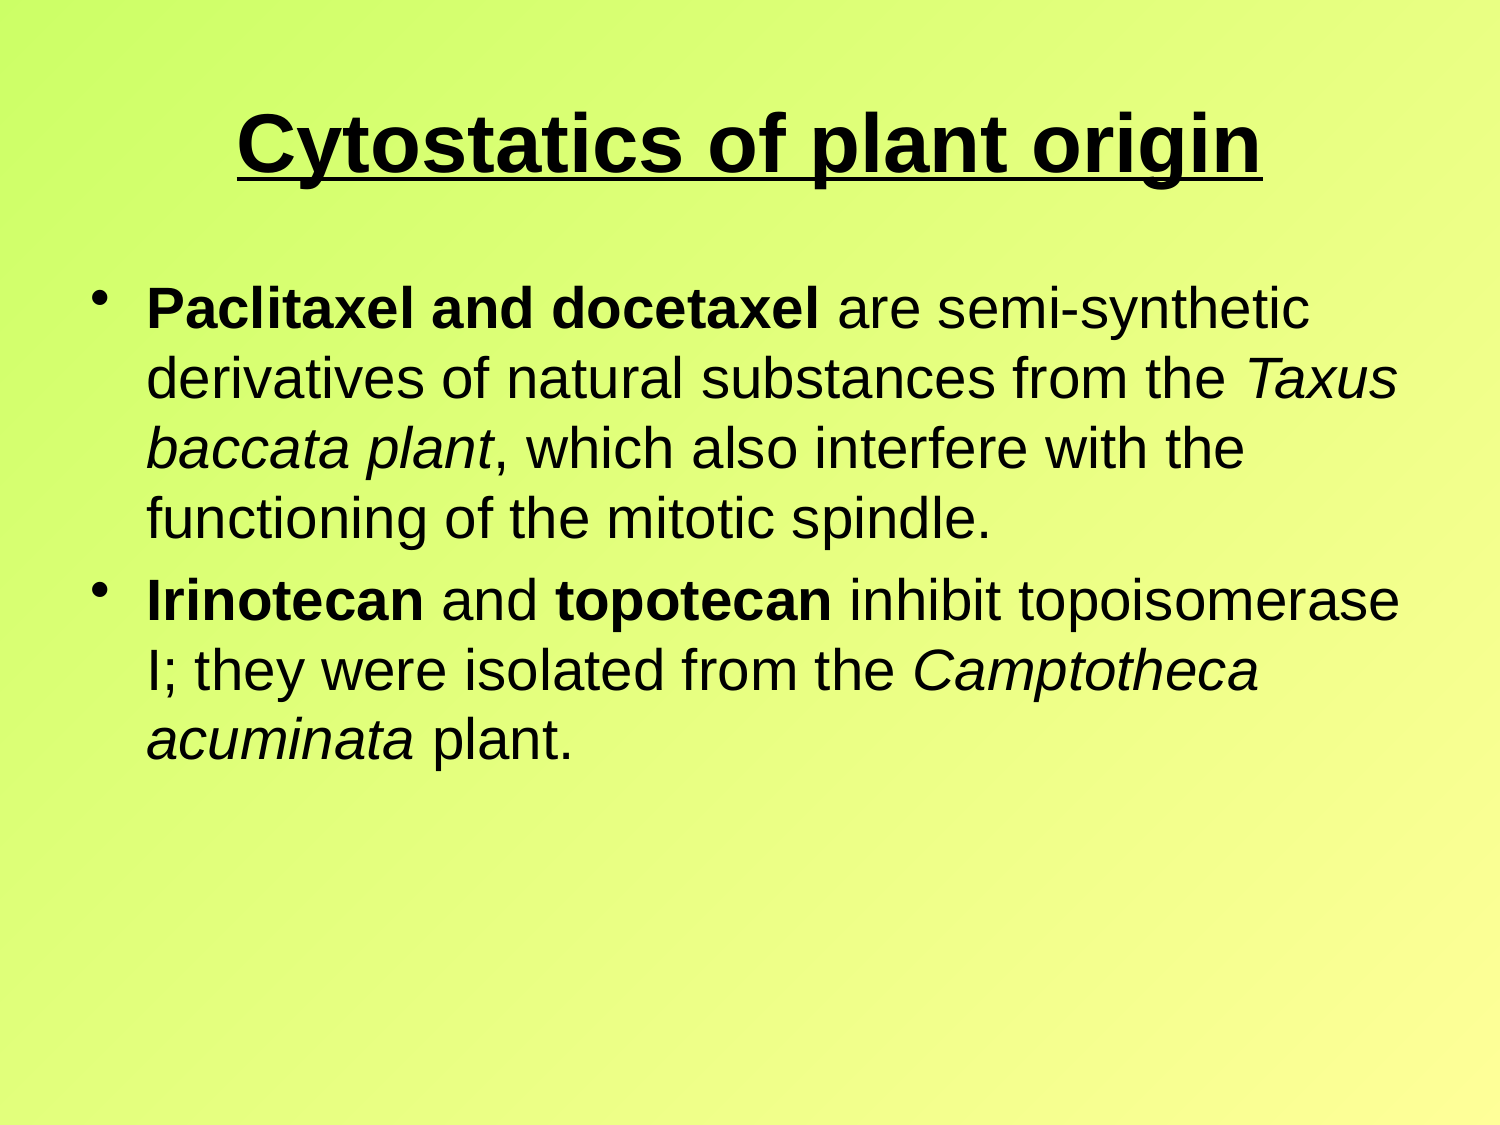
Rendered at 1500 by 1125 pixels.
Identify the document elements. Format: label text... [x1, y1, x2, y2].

title Cytostatics of plant origin [75, 45, 1425, 233]
list Paclitaxel and docetaxel are semi-synthetic derivatives of natural substances from the Taxus baccata plant, which also interfere with the functioning of the mitotic spindle. Irinotecan and topotecan inhibit topoisomerase I; they were isolated from the Camptotheca acuminata plant. [75, 262, 1425, 894]
